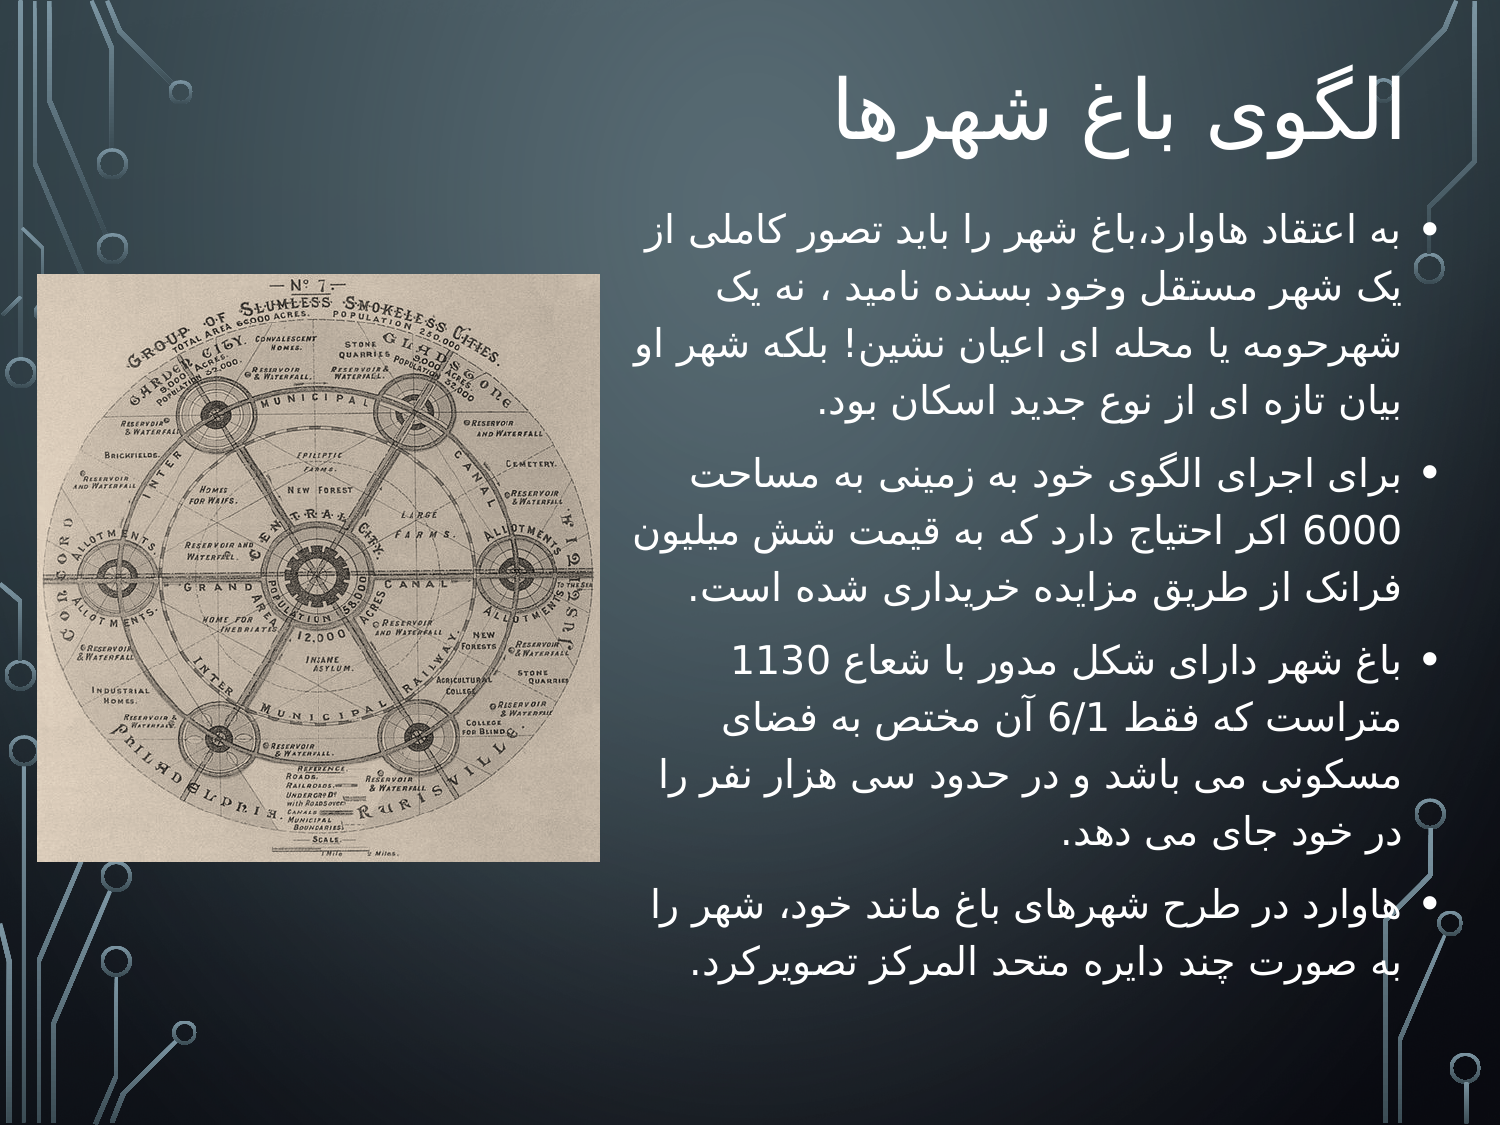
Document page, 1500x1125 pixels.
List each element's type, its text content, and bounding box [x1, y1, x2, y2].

title الگوی باغ شهرها [812, 24, 1450, 187]
picture [37, 274, 600, 862]
list به اعتقاد هاوارد،باغ شهر را باید تصور کاملی از یک شهر مستقل وخود بسنده نامید ، نه یک شهرحومه یا محله ای اعیان نشین! بلکه شهر او بیان تازه ای از نوع جدید اسکان بود. برای اجرای الگوی خود به زمینی به مساحت 6000 اکر احتیاج دارد که به قیمت شش میلیون فرانک از طریق مزایده خریداری شده است. باغ شهر دارای شکل مدور با شعاع 1130 متراست که فقط 6/1 آن مختص به فضای مسکونی می باشد و در حدود سی هزار نفر را در خود جای می دهد. هاوارد در طرح شهرهای باغ مانند خود، شهر را به صورت چند دایره متحد المرکز تصویرکرد. [612, 187, 1450, 1025]
